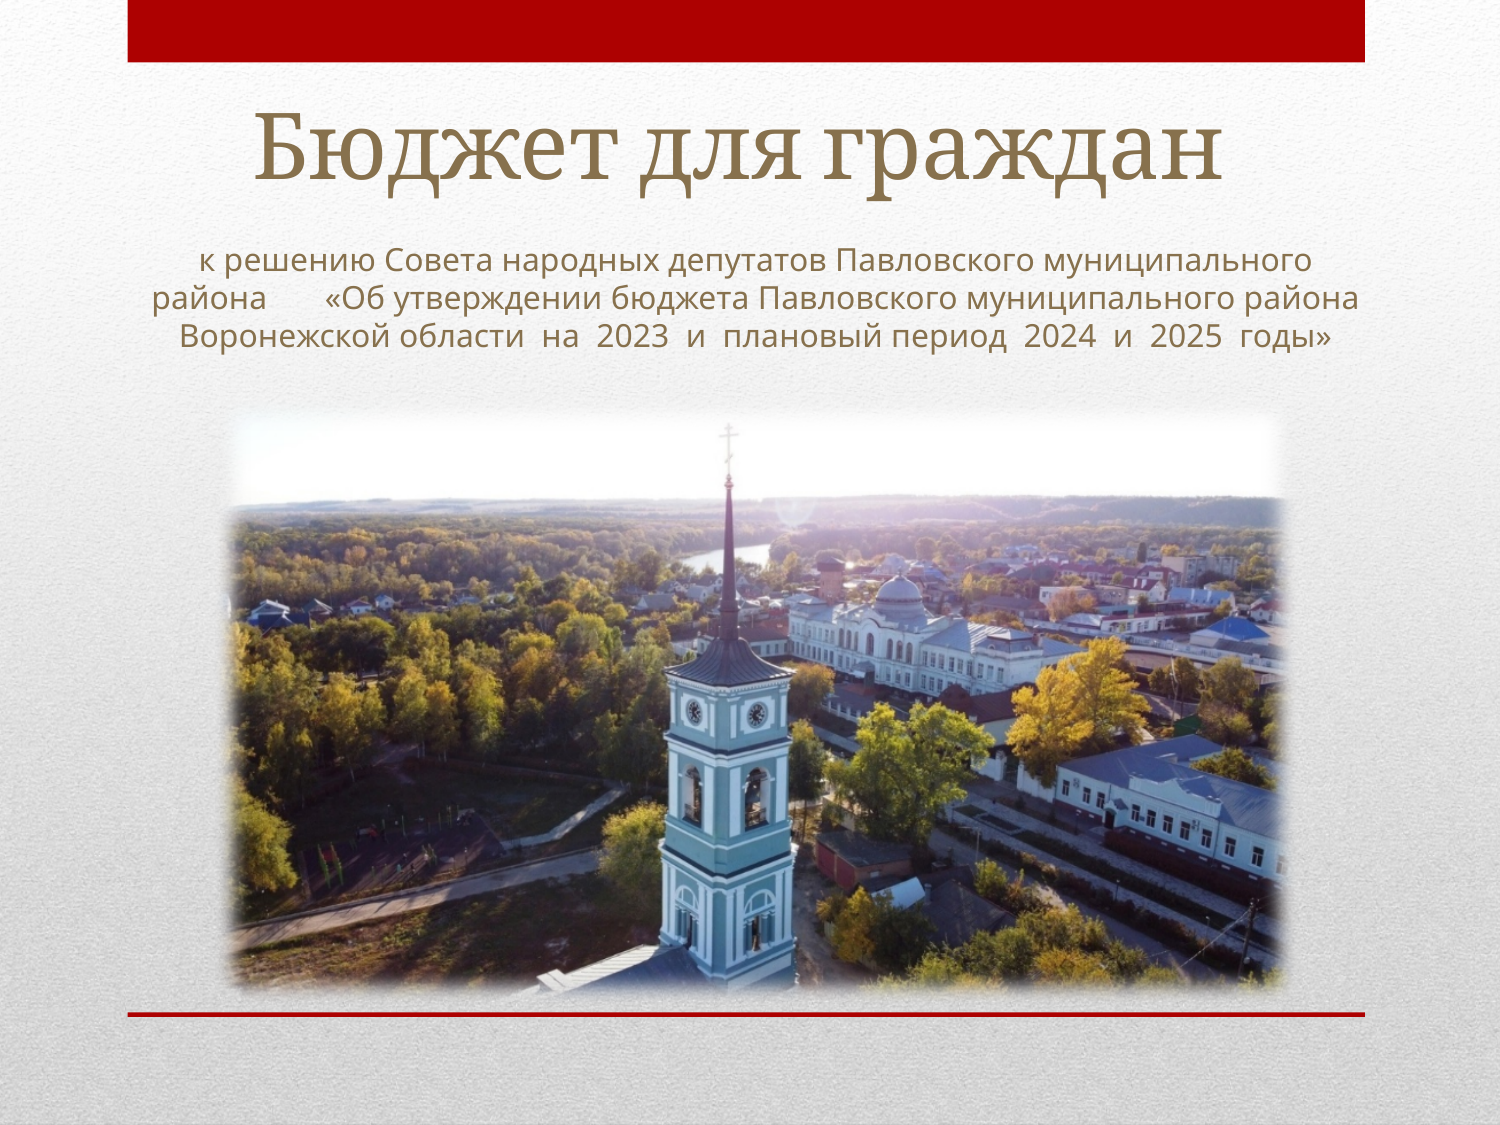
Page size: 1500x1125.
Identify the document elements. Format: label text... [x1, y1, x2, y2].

picture [214, 394, 1298, 1005]
text_box к решению Совета народных депутатов Павловского муниципального района «Об утверждении бюджета Павловского муниципального района Воронежской области на 2023 и плановый период 2024 и 2025 годы» [147, 196, 1365, 445]
title Бюджет для граждан [53, 78, 1424, 268]
